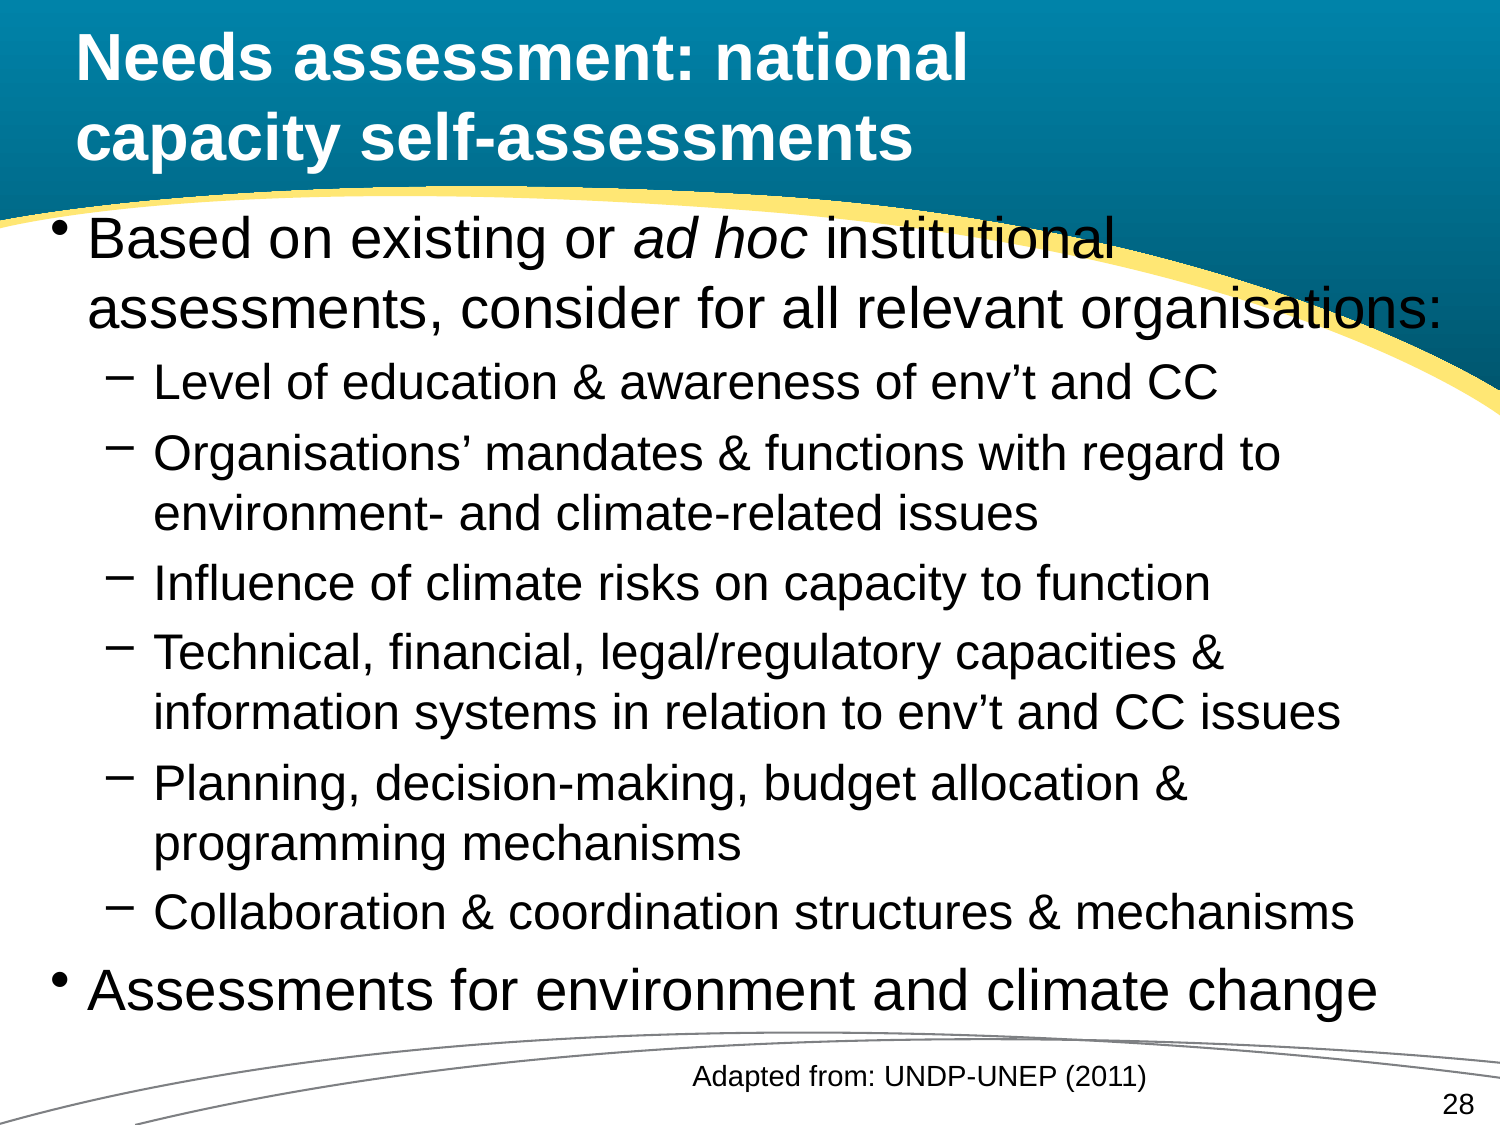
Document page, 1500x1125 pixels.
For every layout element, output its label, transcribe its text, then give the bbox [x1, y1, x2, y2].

list Based on existing or ad hoc institutional assessments, consider for all relevant organisations: Level of education & awareness of env’t and CC Organisations’ mandates & functions with regard to environment- and climate-related issues Influence of climate risks on capacity to function Technical, financial, legal/regulatory capacities & information systems in relation to env’t and CC issues Planning, decision-making, budget allocation & programming mechanisms Collaboration & coordination structures & mechanisms Assessments for environment and climate change [49, 199, 1451, 988]
slide_number 28 [1124, 1084, 1476, 1113]
title Needs assessment: national capacity self-assessments [74, 0, 1476, 188]
text_box Adapted from: UNDP-UNEP (2011) [612, 1049, 1163, 1100]
